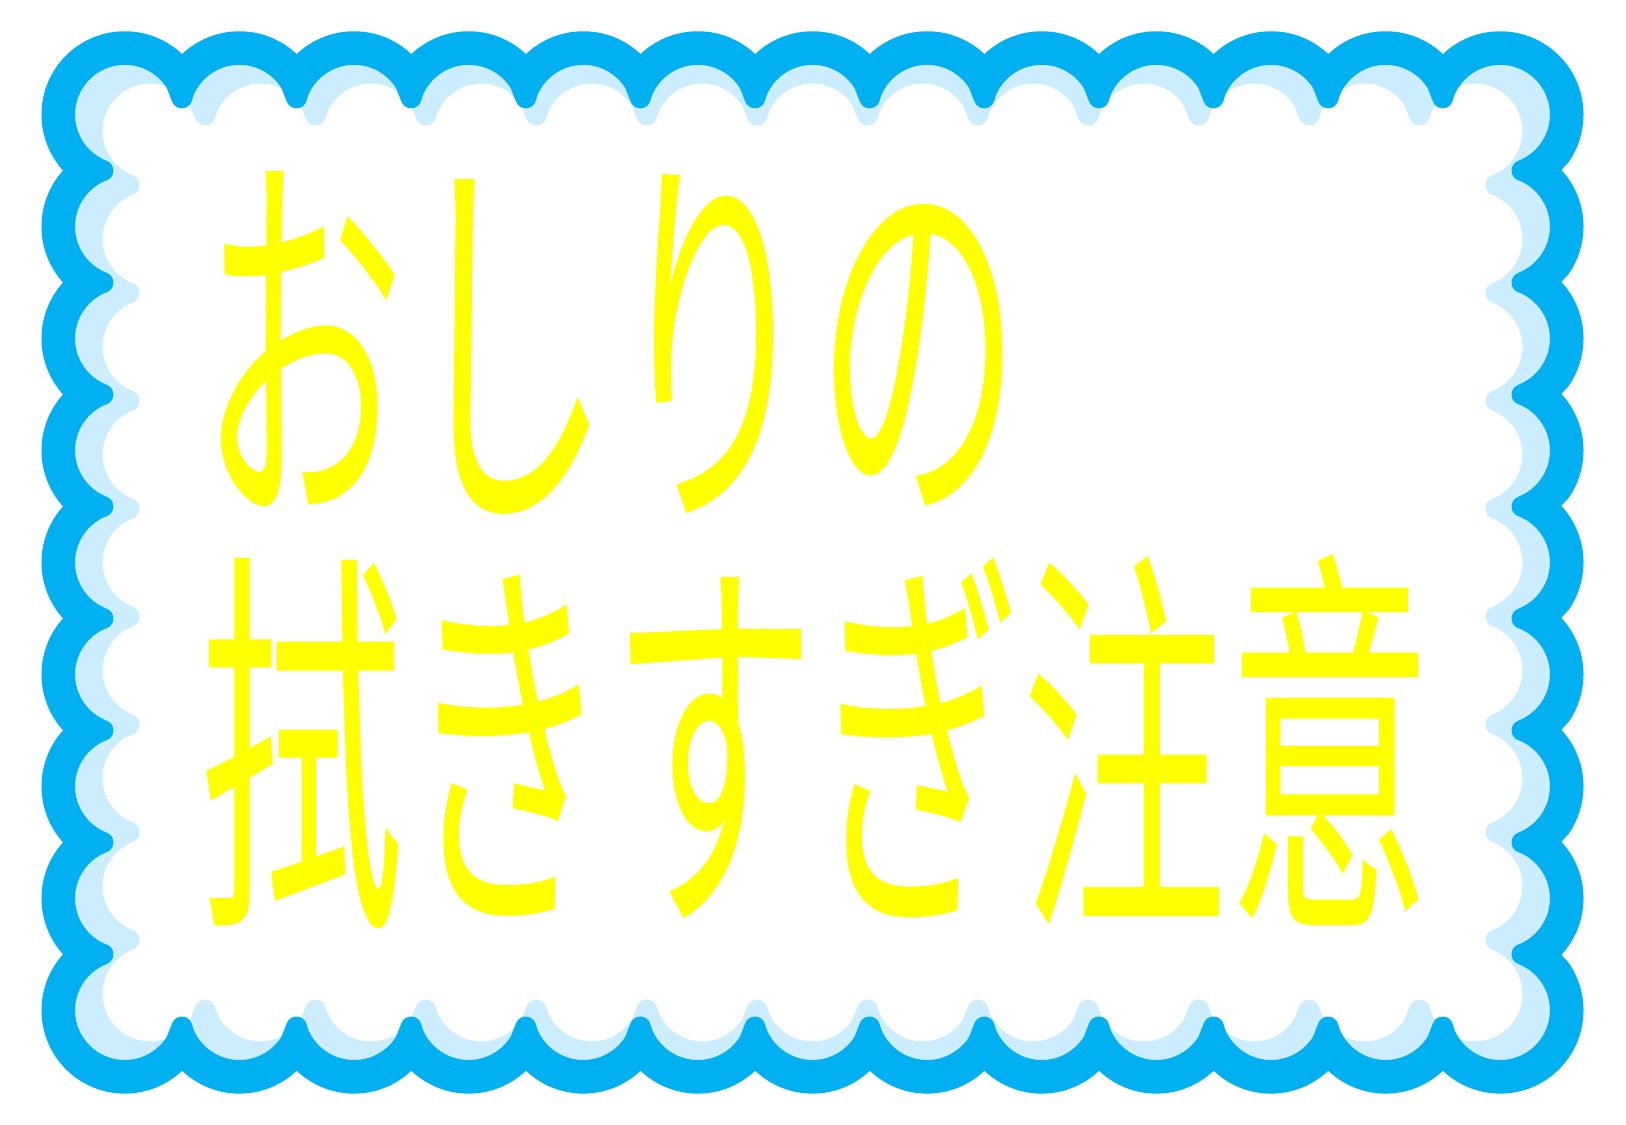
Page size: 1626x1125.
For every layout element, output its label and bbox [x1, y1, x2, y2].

text_box [1103, 1007, 1210, 1067]
text_box [527, 1007, 1098, 1067]
text_box [1221, 58, 1323, 118]
text_box [187, 59, 286, 118]
text_box [1103, 58, 1210, 118]
text_box [49, 39, 1576, 1086]
text_box [1456, 59, 1548, 1066]
text_box [414, 58, 520, 118]
text_box [1339, 59, 1437, 118]
text_box [301, 1007, 404, 1067]
text_box [77, 59, 169, 1066]
text_box [1221, 1007, 1323, 1067]
text_box [187, 1007, 286, 1066]
text_box [527, 58, 1098, 118]
text_box [414, 1007, 520, 1067]
text_box [1339, 1007, 1437, 1066]
text_box [301, 58, 404, 118]
